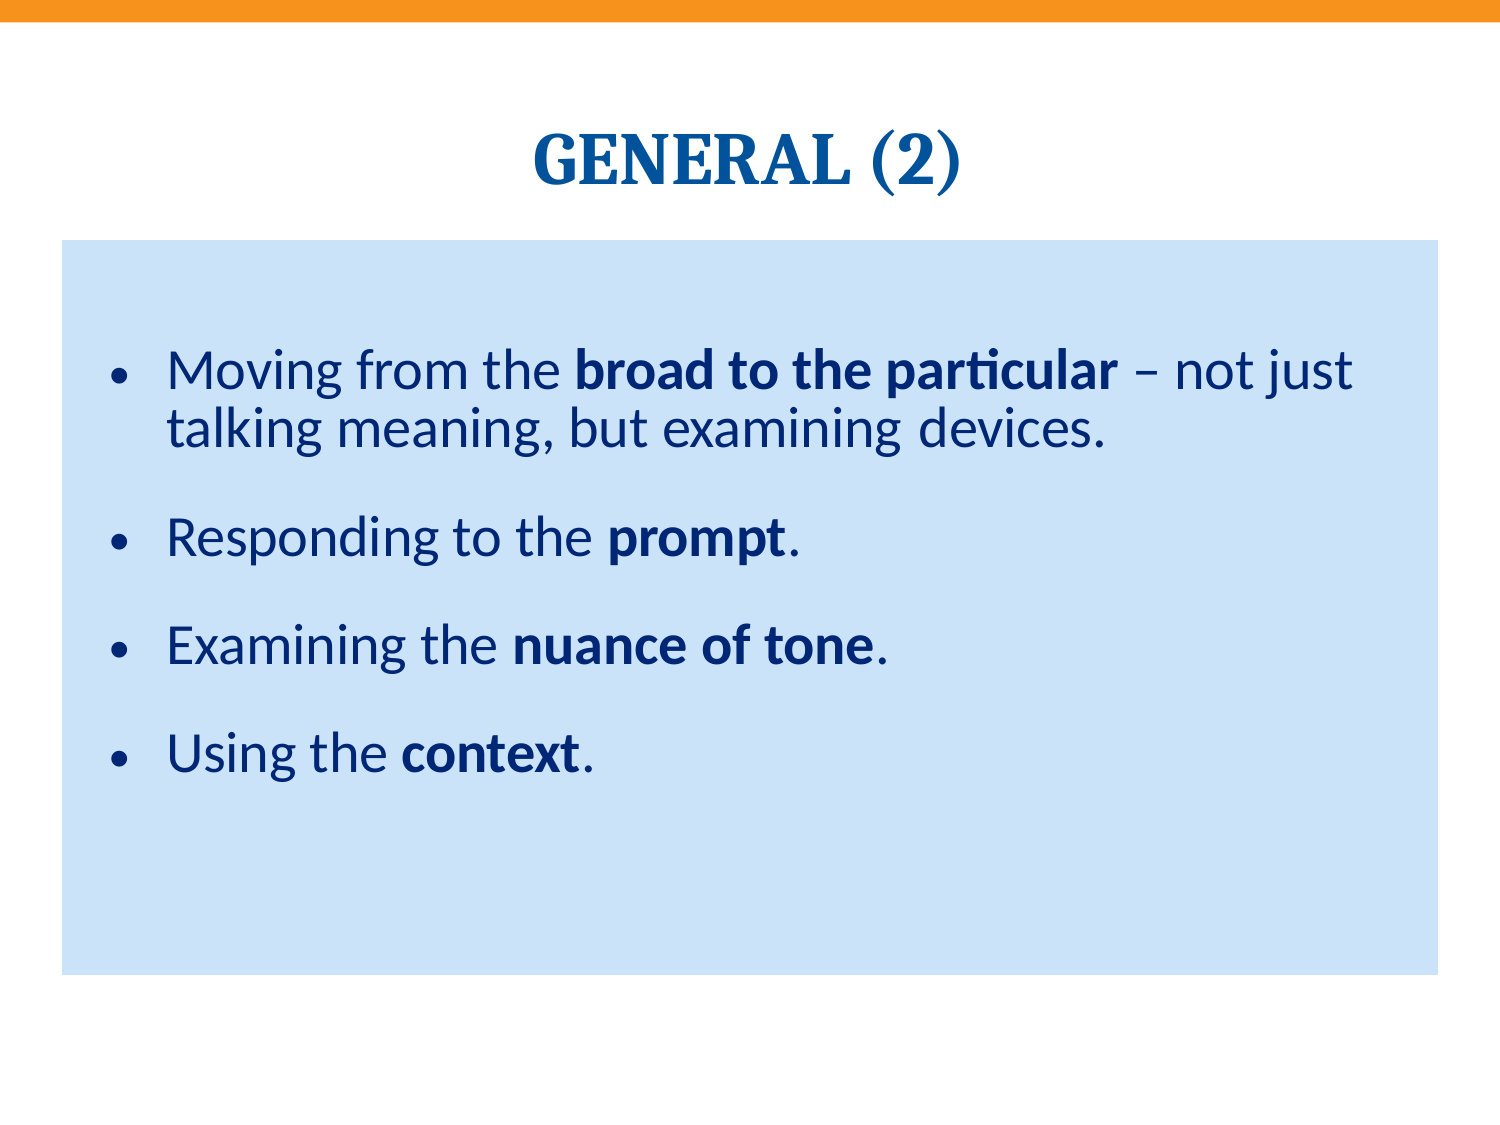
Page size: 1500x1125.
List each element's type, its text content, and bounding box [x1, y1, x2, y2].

title GENERAL (2) [87, 109, 1413, 201]
table_header Moving from the broad to the particular – not just talking meaning, but examining devices. Responding to the prompt. Examining the nuance of tone. Using the context. [62, 240, 1438, 975]
